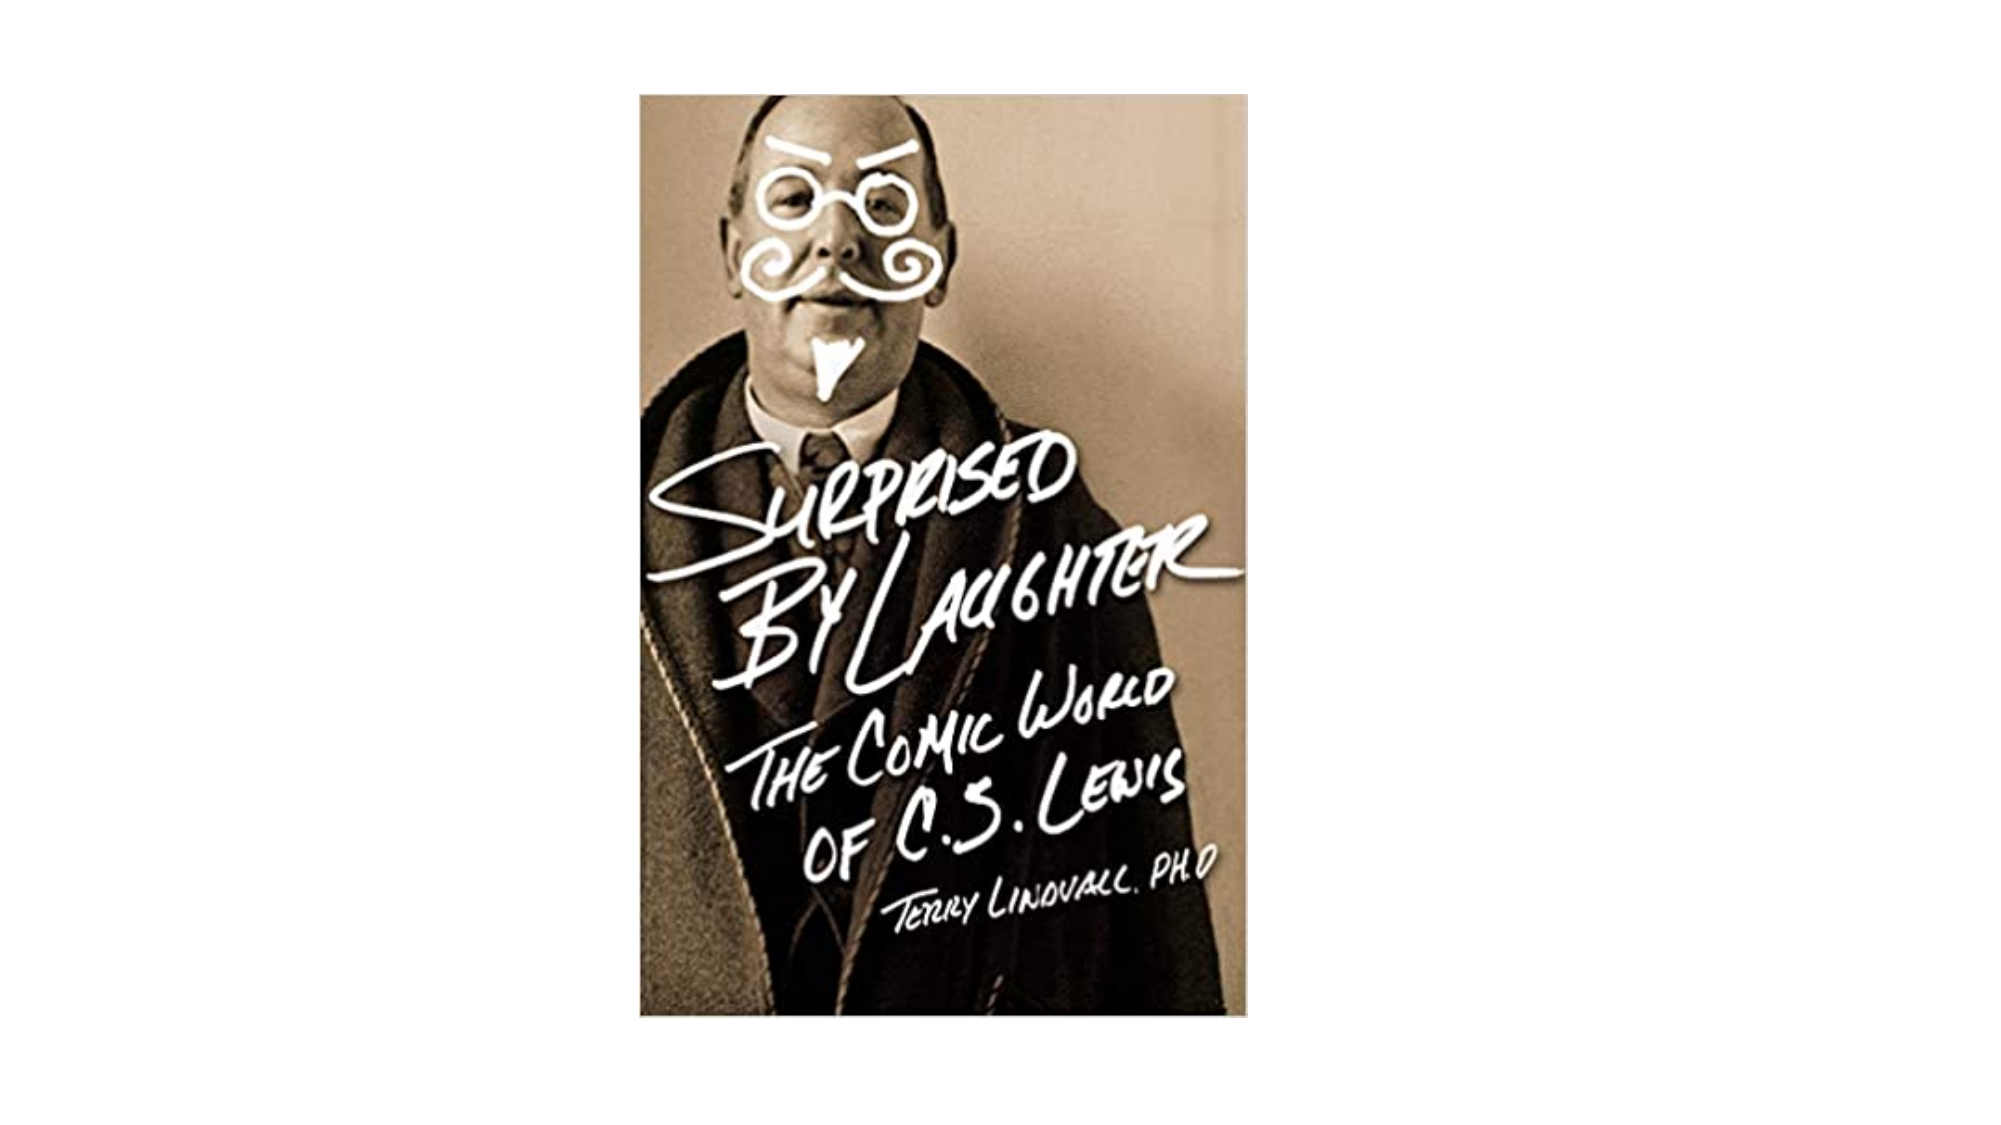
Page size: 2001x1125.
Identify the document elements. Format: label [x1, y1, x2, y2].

picture [639, 94, 1248, 1018]
